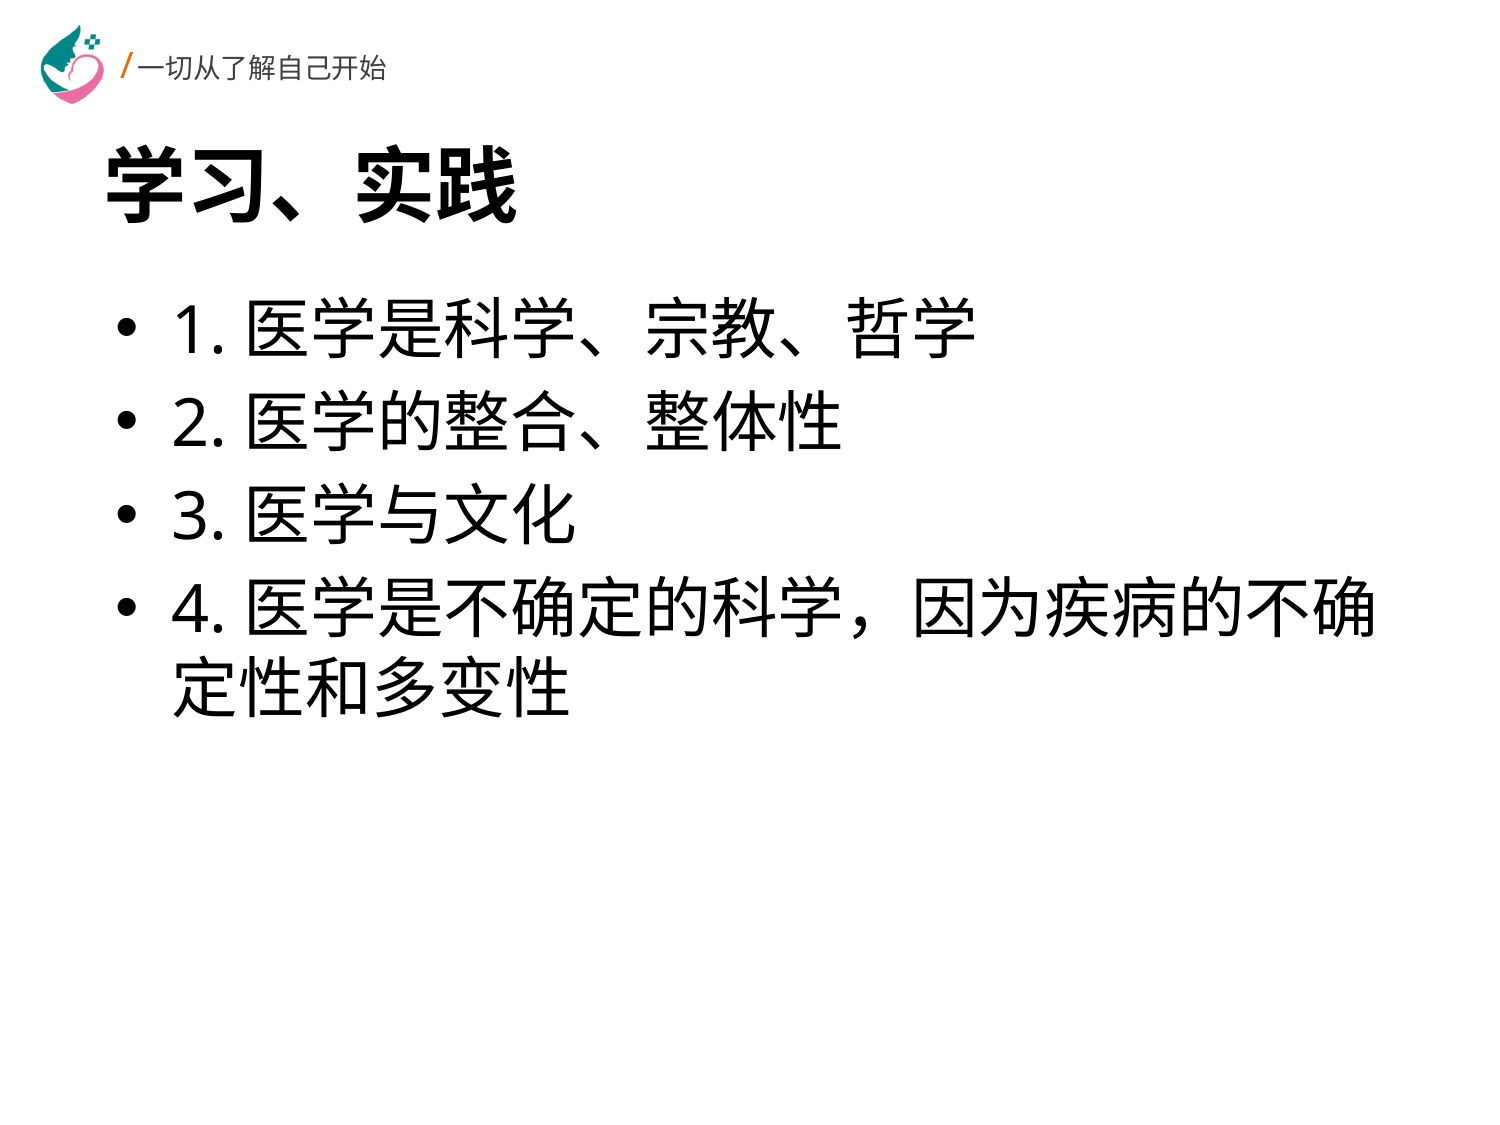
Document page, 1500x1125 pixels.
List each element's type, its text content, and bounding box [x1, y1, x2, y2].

text_box 学习、实践 [88, 125, 1105, 241]
list 1.医学是科学、宗教、哲学 2.医学的整合、整体性 3.医学与文化 4.医学是不确定的科学，因为疾病的不确 定性和多变性 [100, 278, 1432, 1000]
picture [35, 23, 111, 106]
